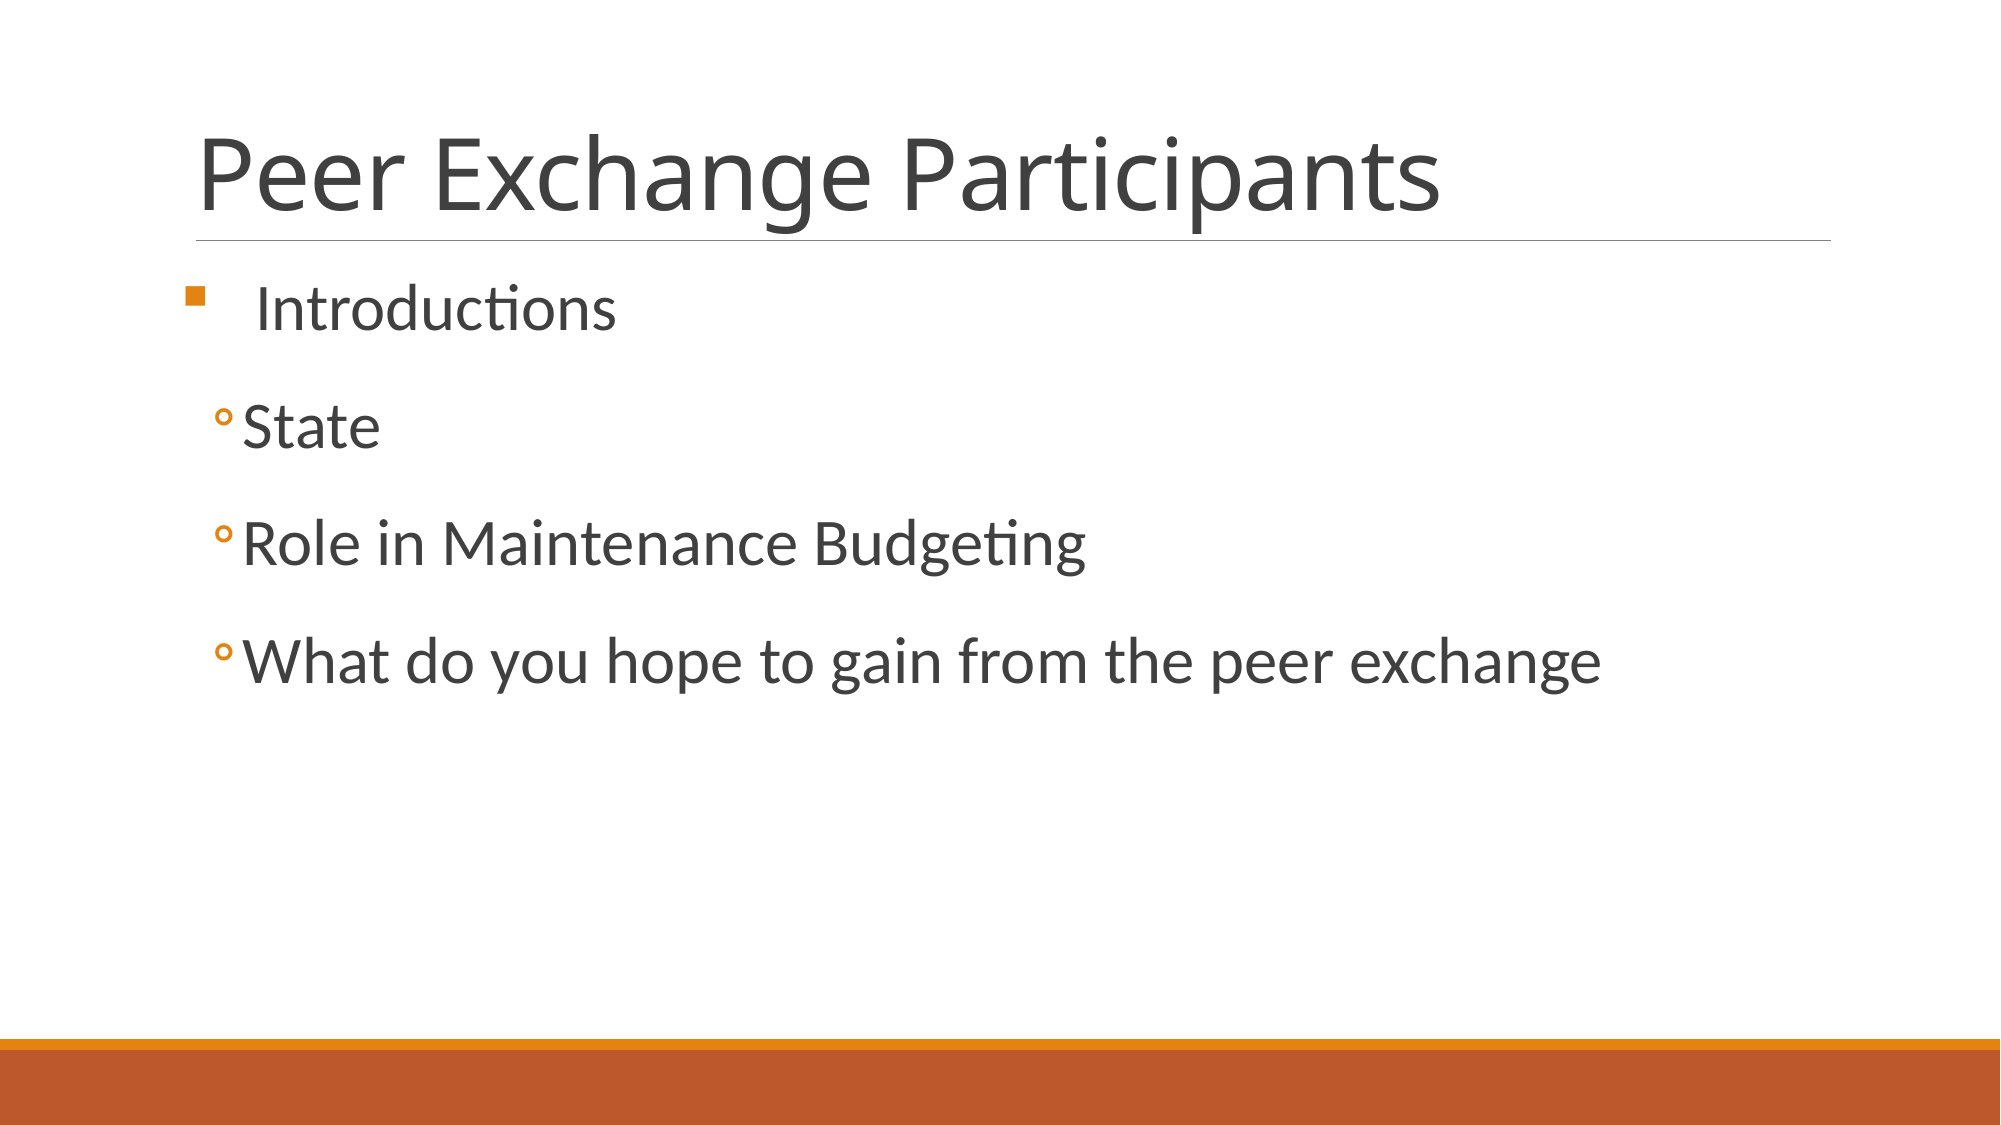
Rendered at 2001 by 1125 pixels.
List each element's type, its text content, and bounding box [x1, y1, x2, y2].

list Introductions State Role in Maintenance Budgeting What do you hope to gain from the peer exchange [180, 256, 1830, 917]
title Peer Exchange Participants [180, 0, 1830, 239]
